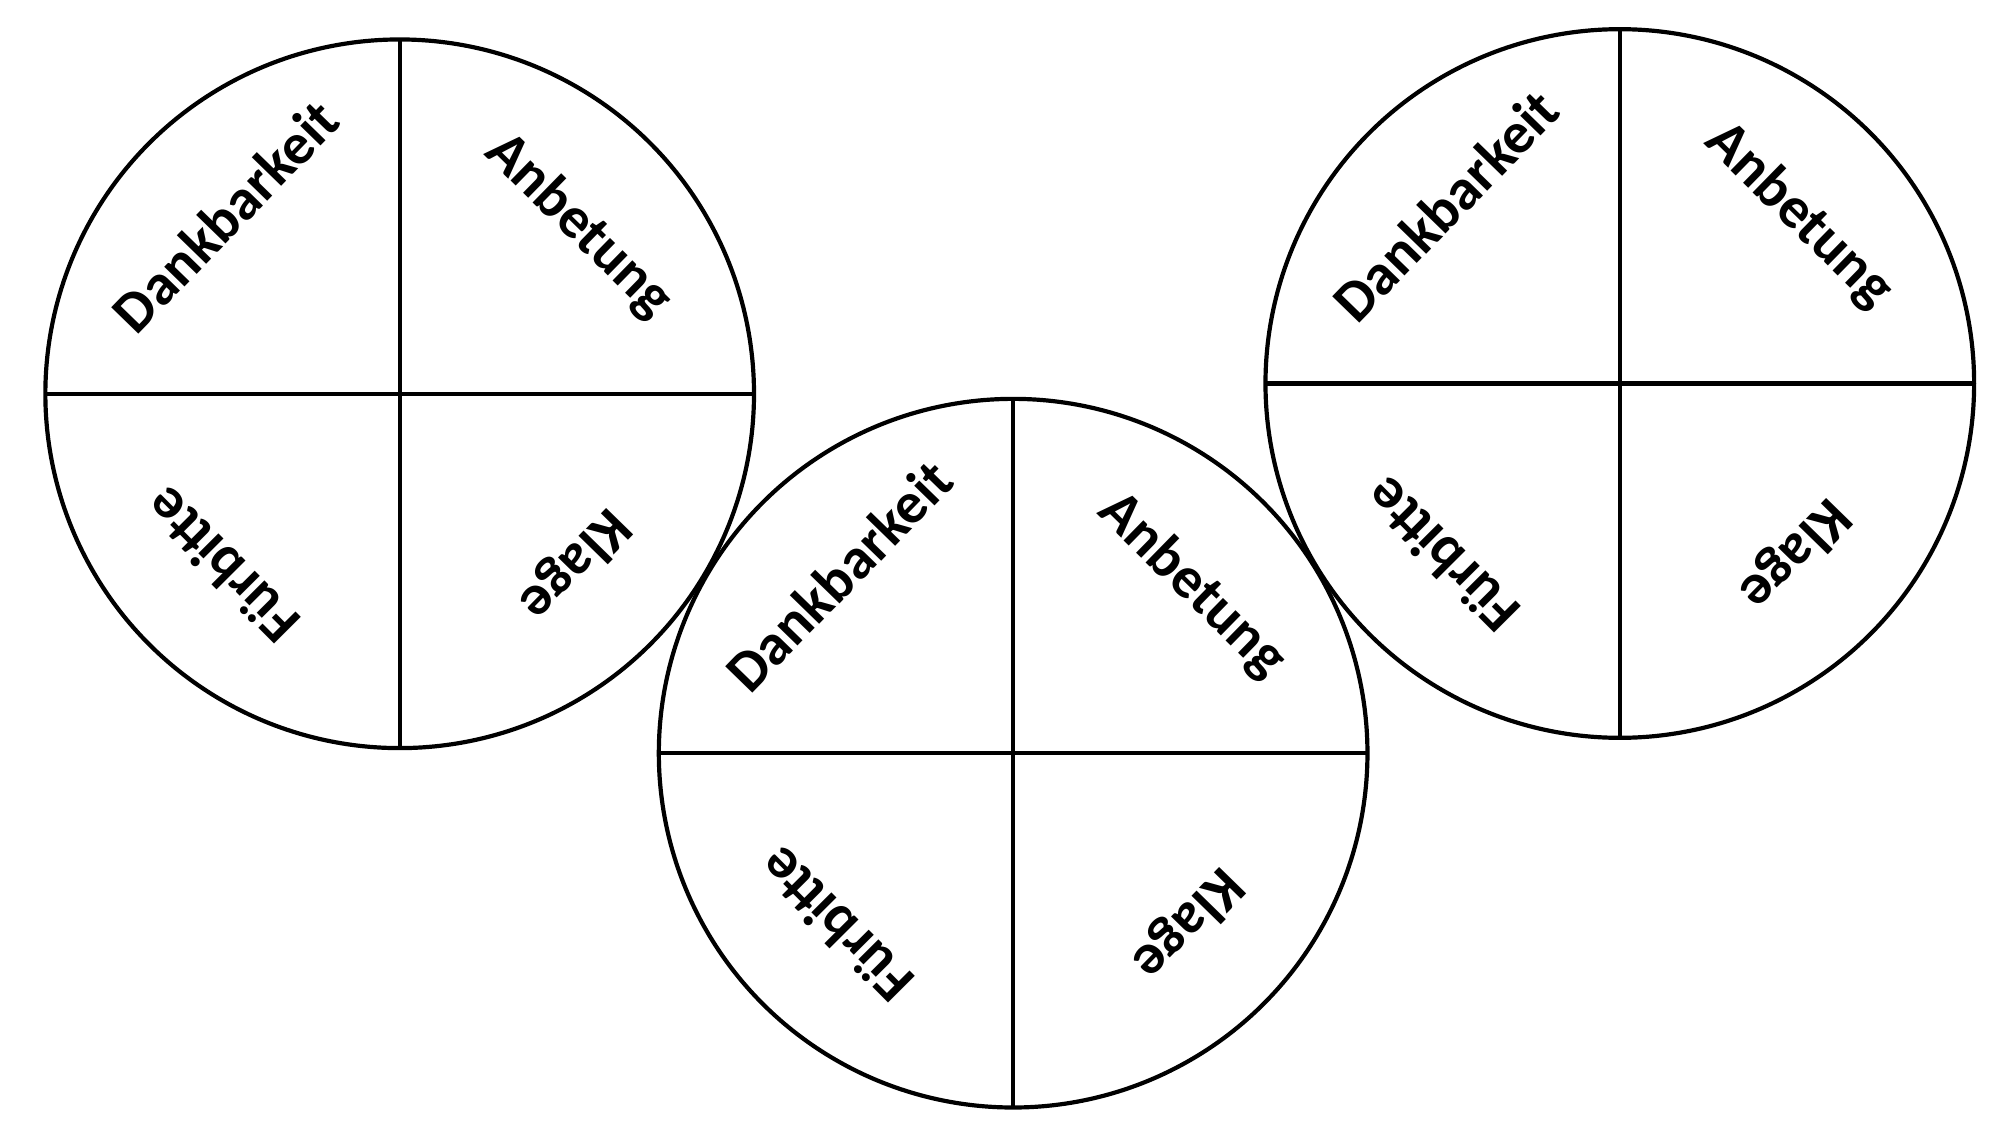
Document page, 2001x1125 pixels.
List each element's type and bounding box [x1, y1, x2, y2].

text_box [45, 28, 754, 749]
text_box [658, 388, 1368, 1108]
text_box [1265, 18, 1975, 738]
